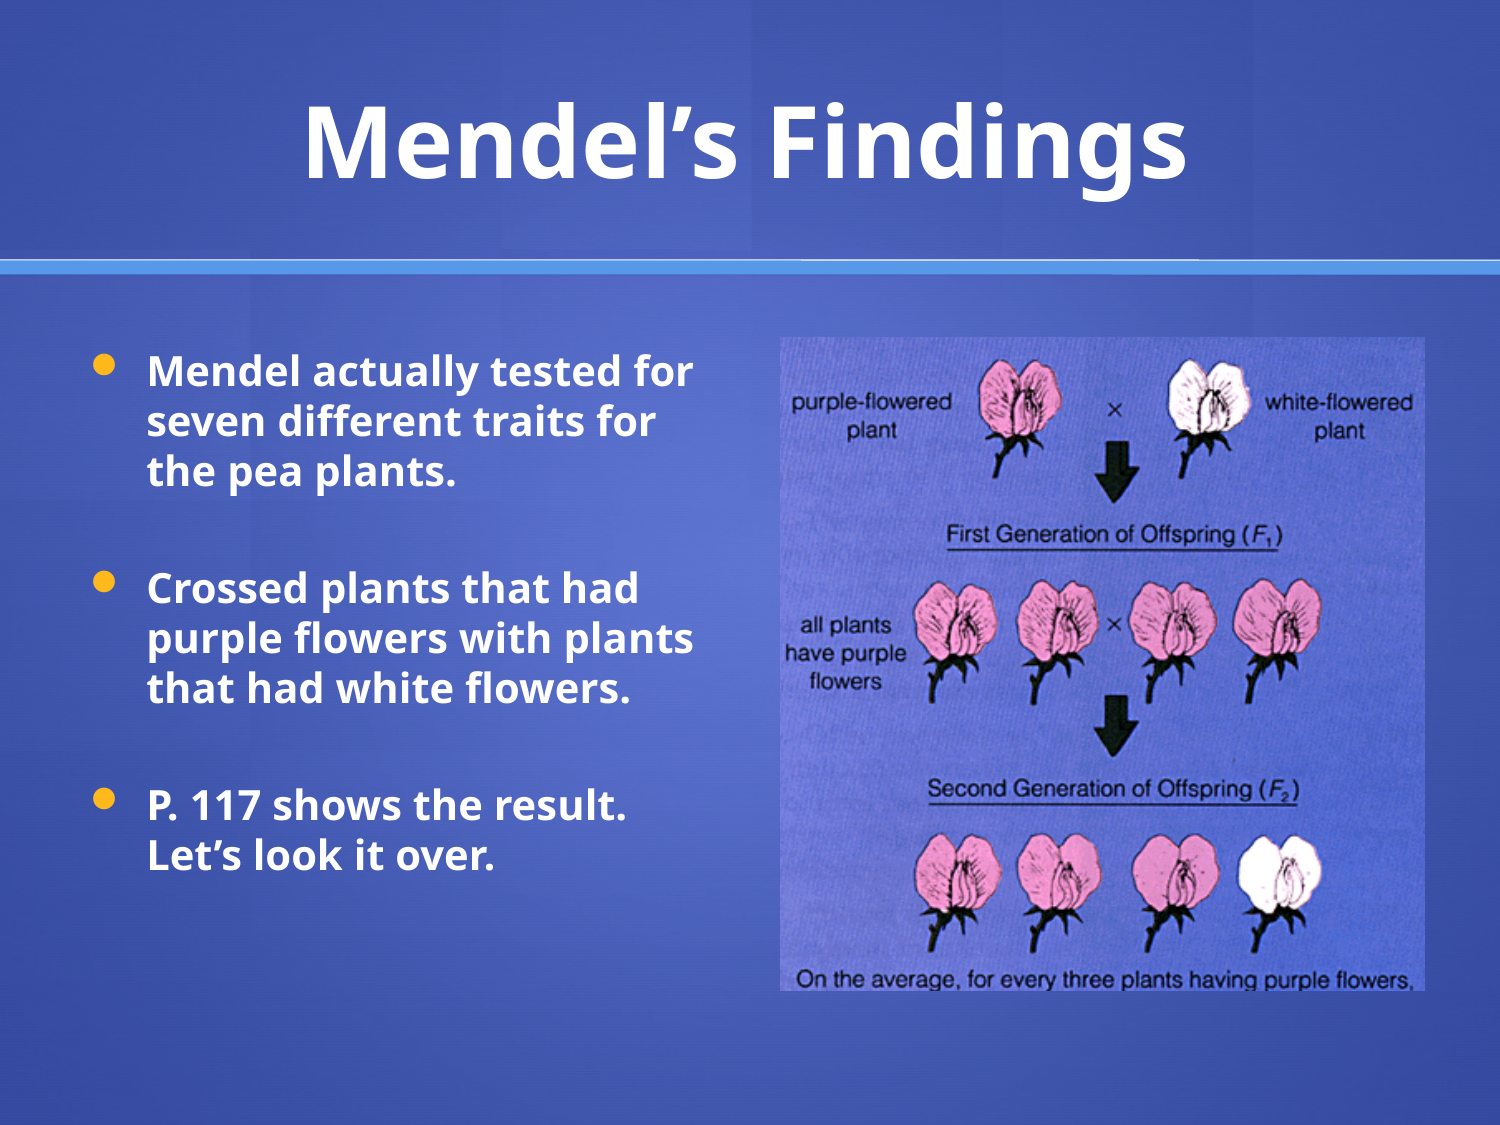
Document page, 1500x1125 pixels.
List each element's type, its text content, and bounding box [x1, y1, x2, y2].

list Mendel actually tested for seven different traits for the pea plants. Crossed plants that had purple flowers with plants that had white flowers. P. 117 shows the result. Let’s look it over. [75, 337, 720, 991]
title Mendel’s Findings [75, 45, 1425, 233]
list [778, 336, 1426, 992]
